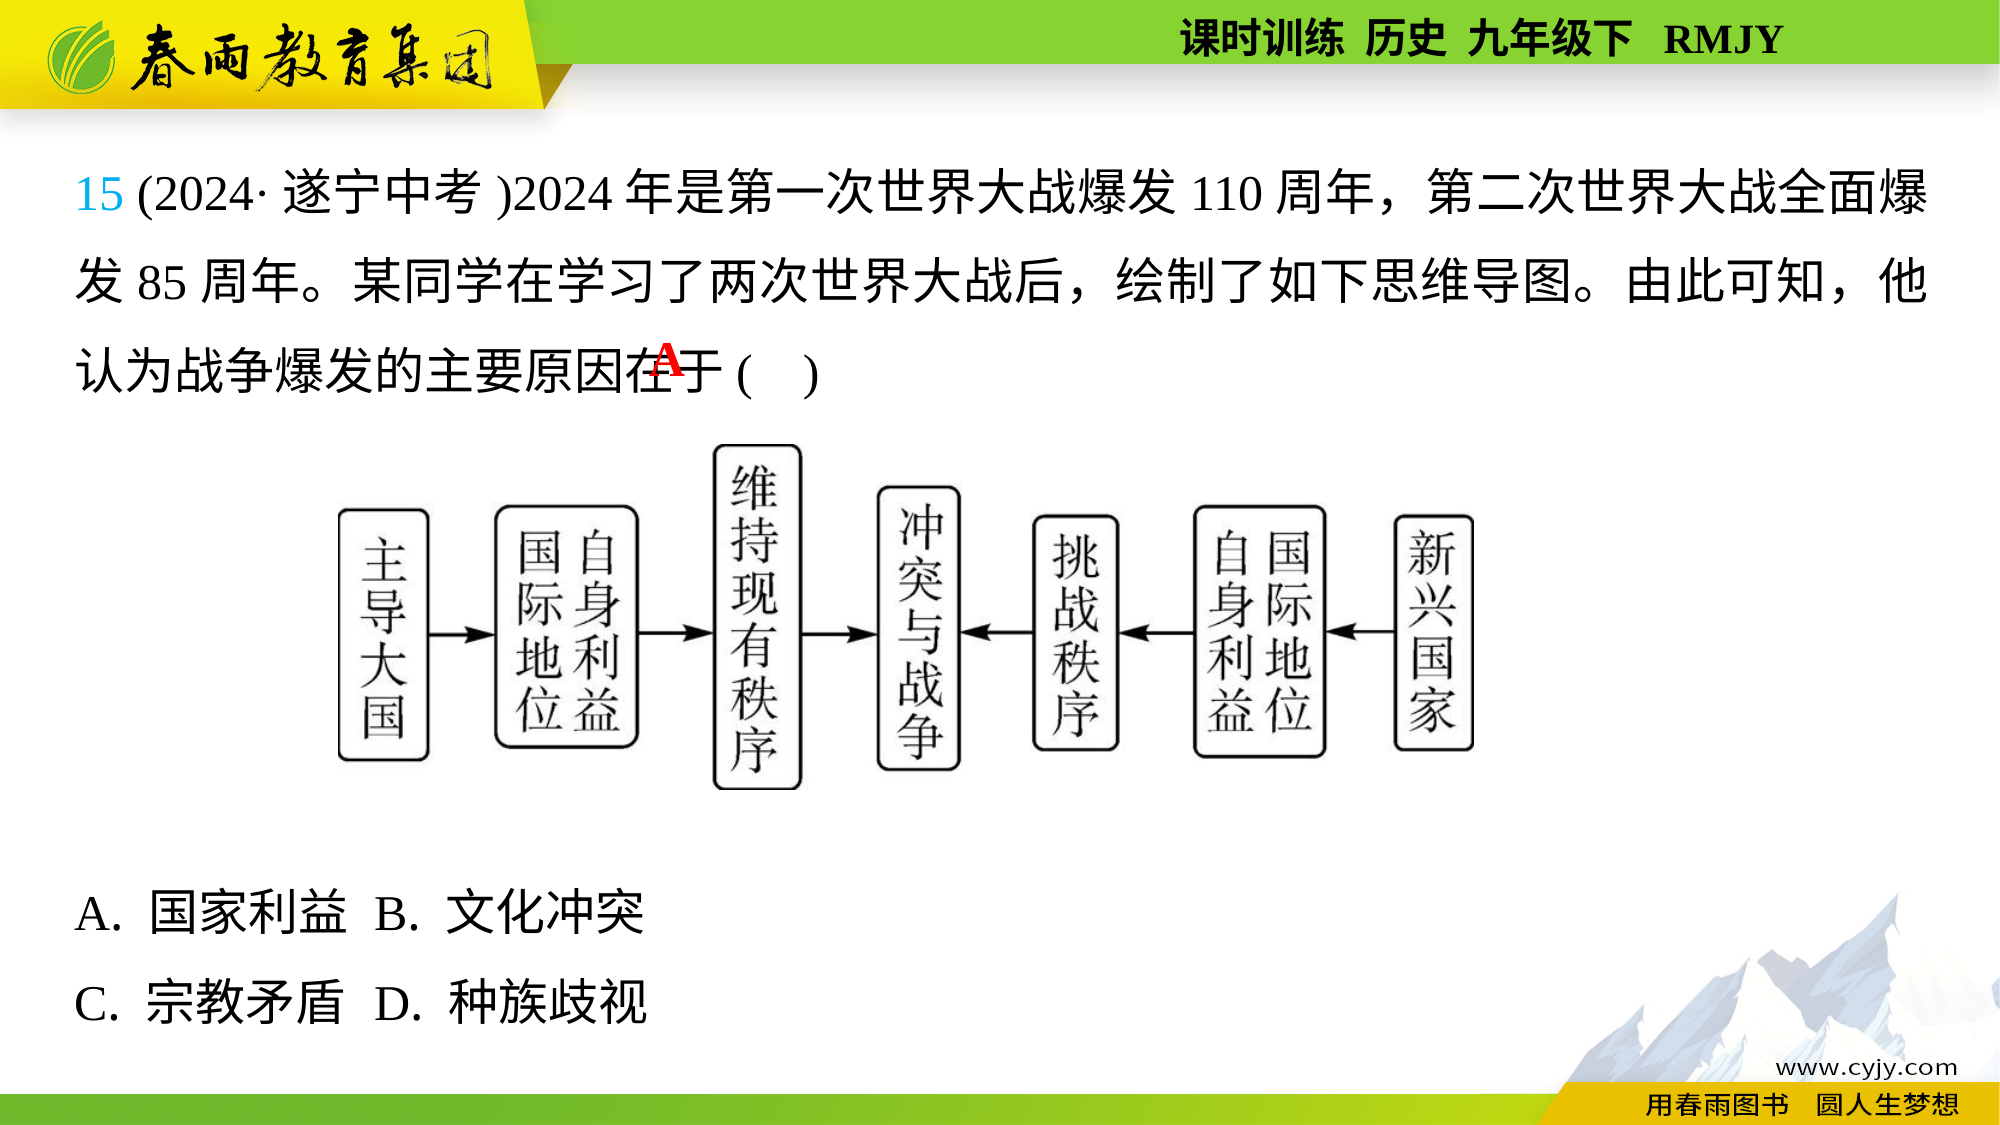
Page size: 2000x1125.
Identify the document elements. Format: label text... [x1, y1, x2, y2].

text_box A [634, 319, 700, 394]
picture [0, 0, 2000, 1125]
list 15 (2024·遂宁中考)2024年是第一次世界大战爆发110周年，第二次世界大战全面爆发85周年。某同学在学习了两次世界大战后，绘制了如下思维导图。由此可知，他认为战争爆发的主要原因在于( ) A. 国家利益 B. 文化冲突 C. 宗教矛盾 D. 种族歧视 [59, 122, 1944, 1047]
